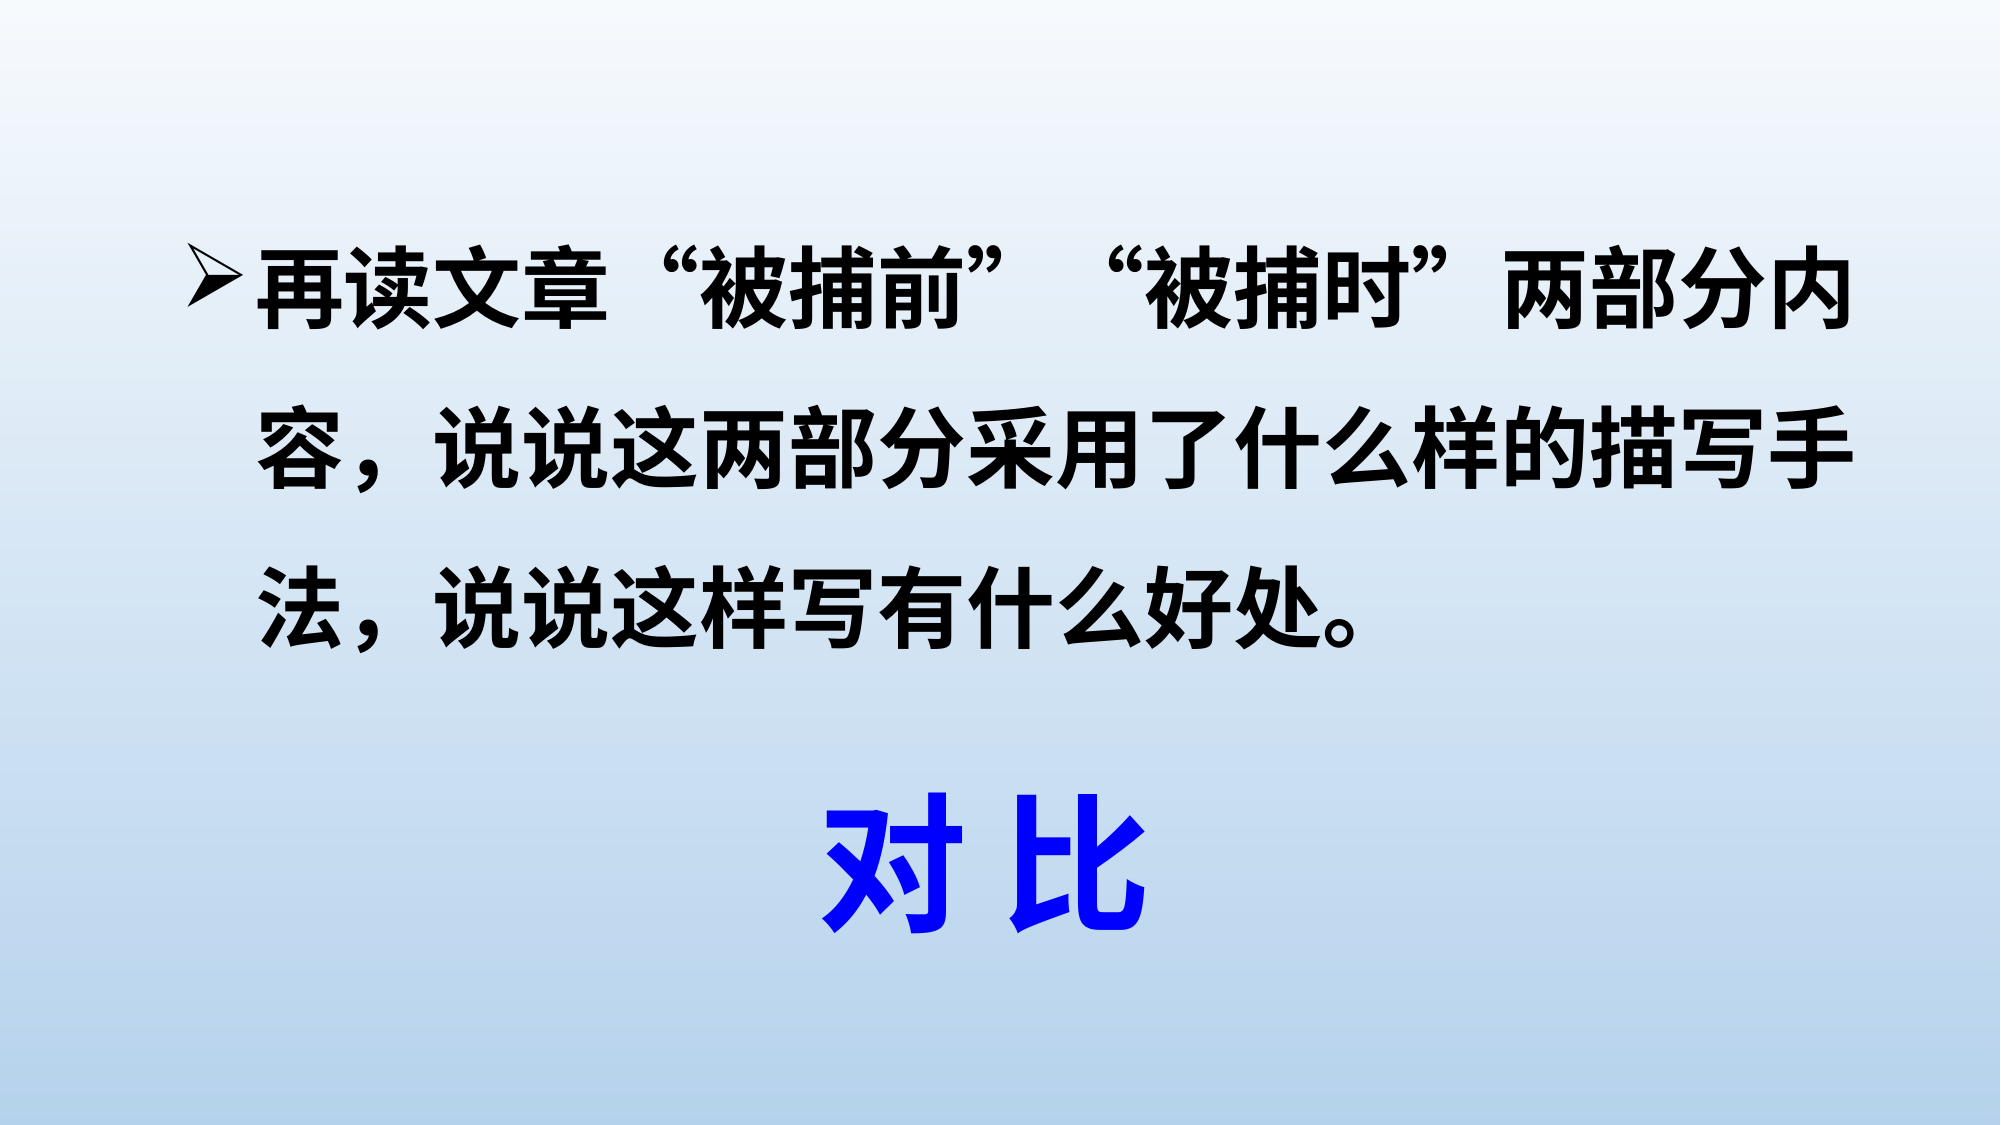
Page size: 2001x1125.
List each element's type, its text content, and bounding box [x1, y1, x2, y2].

text_box 再读文章“被捕前”“被捕时”两部分内容，说说这两部分采用了什么样的描写手法，说说这样写有什么好处。 [165, 171, 1882, 667]
text_box 对 比 [716, 672, 1252, 958]
